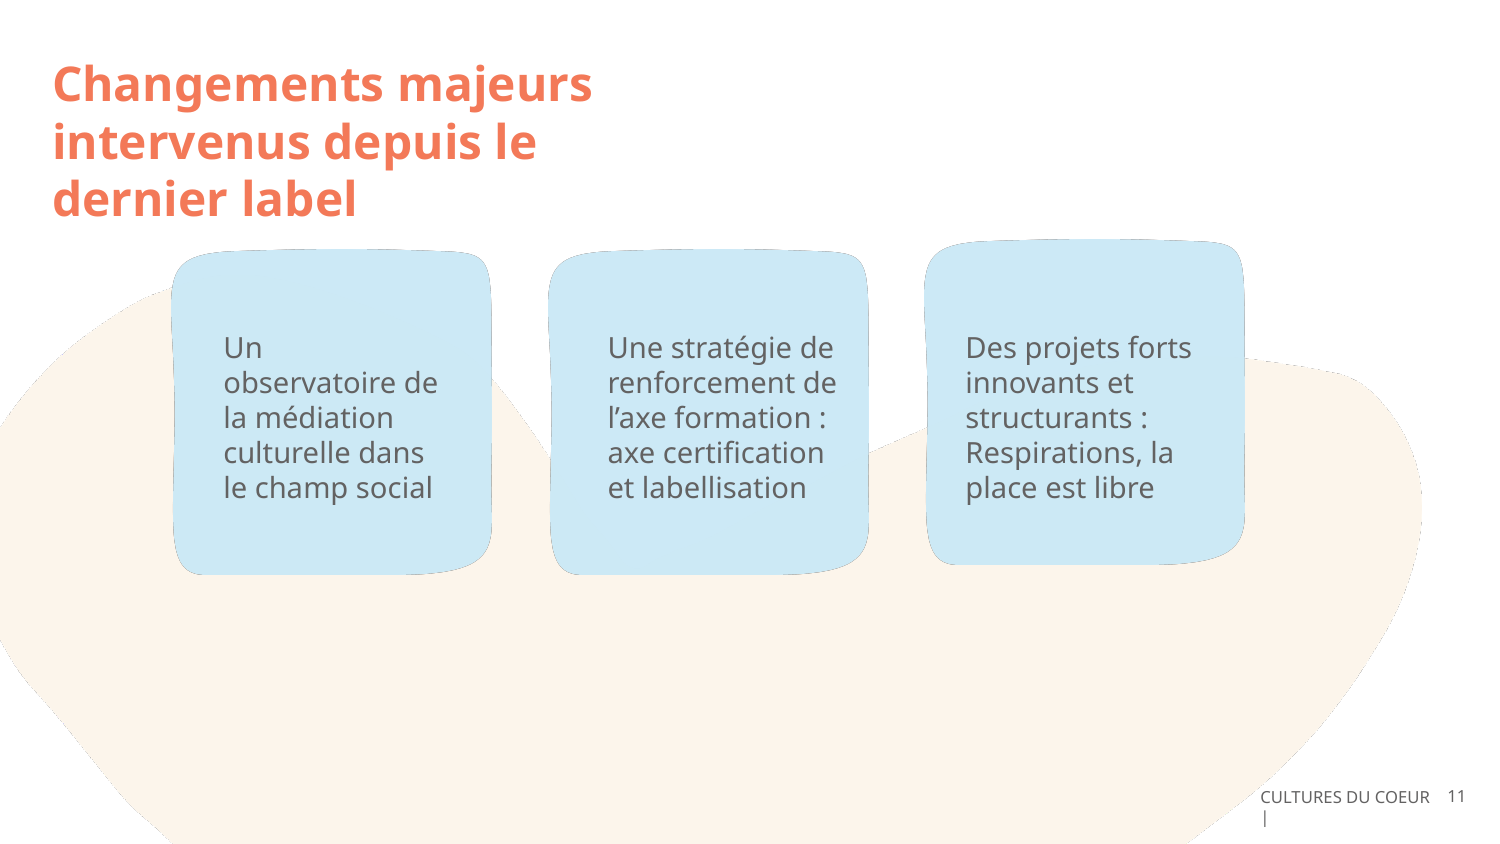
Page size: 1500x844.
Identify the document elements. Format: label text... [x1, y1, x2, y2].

slide_number 11 [1391, 764, 1482, 830]
title Changements majeurs intervenus depuis le dernier label [37, 38, 611, 250]
picture [0, 239, 1422, 844]
